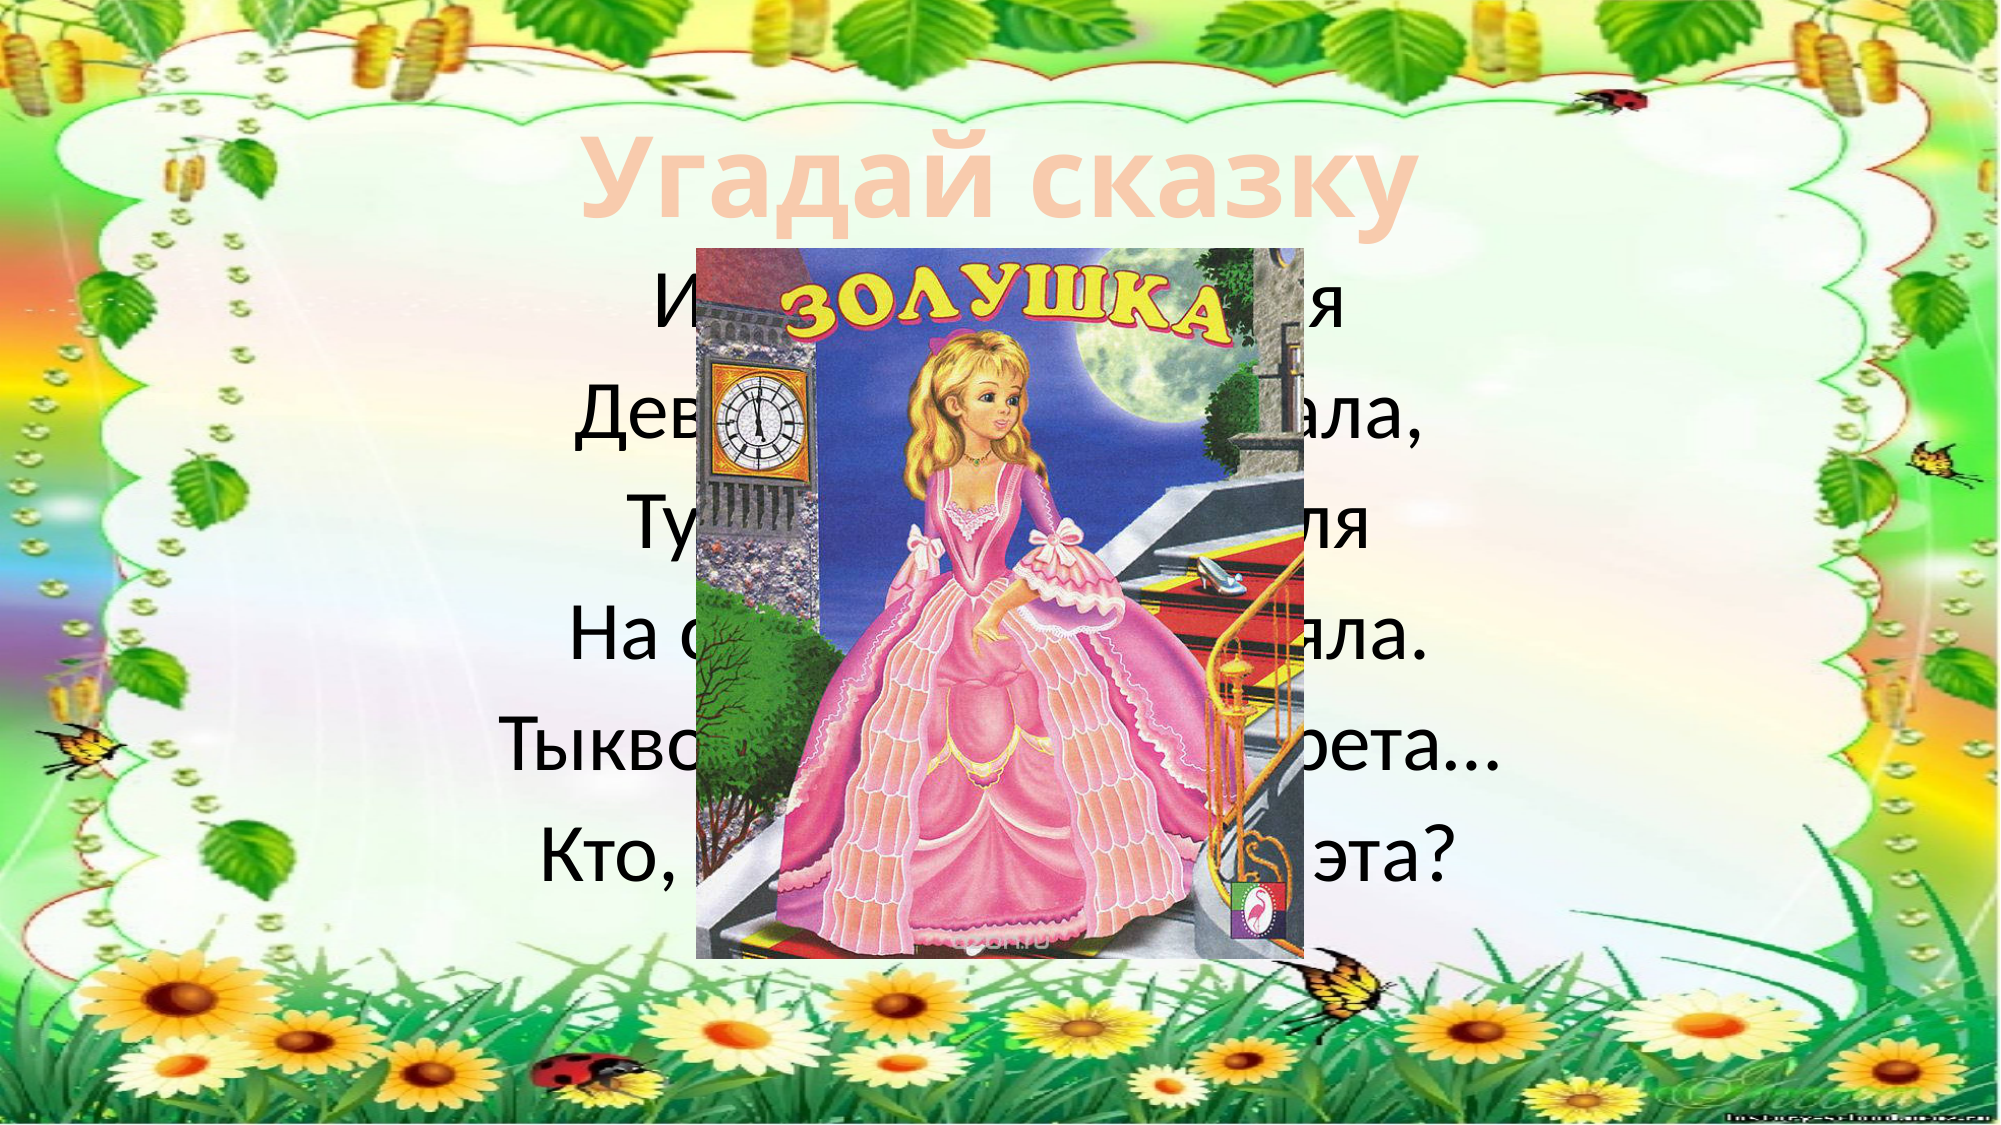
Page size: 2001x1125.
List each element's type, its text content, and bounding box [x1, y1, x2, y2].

picture [0, 0, 2001, 1125]
list Из танцзала короля Девочка домой бежала, Туфельку из хрусталя На ступеньках потеряла. Тыквой стала вновь карета… Кто, скажи, девчушка эта? [137, 248, 696, 908]
list Из танцзала короля Девочка домой бежала, Туфельку из хрусталя На ступеньках потеряла. Тыквой стала вновь карета… Кто, скажи, девчушка эта? [1304, 248, 1863, 908]
title Угадай сказку [137, 84, 1863, 248]
